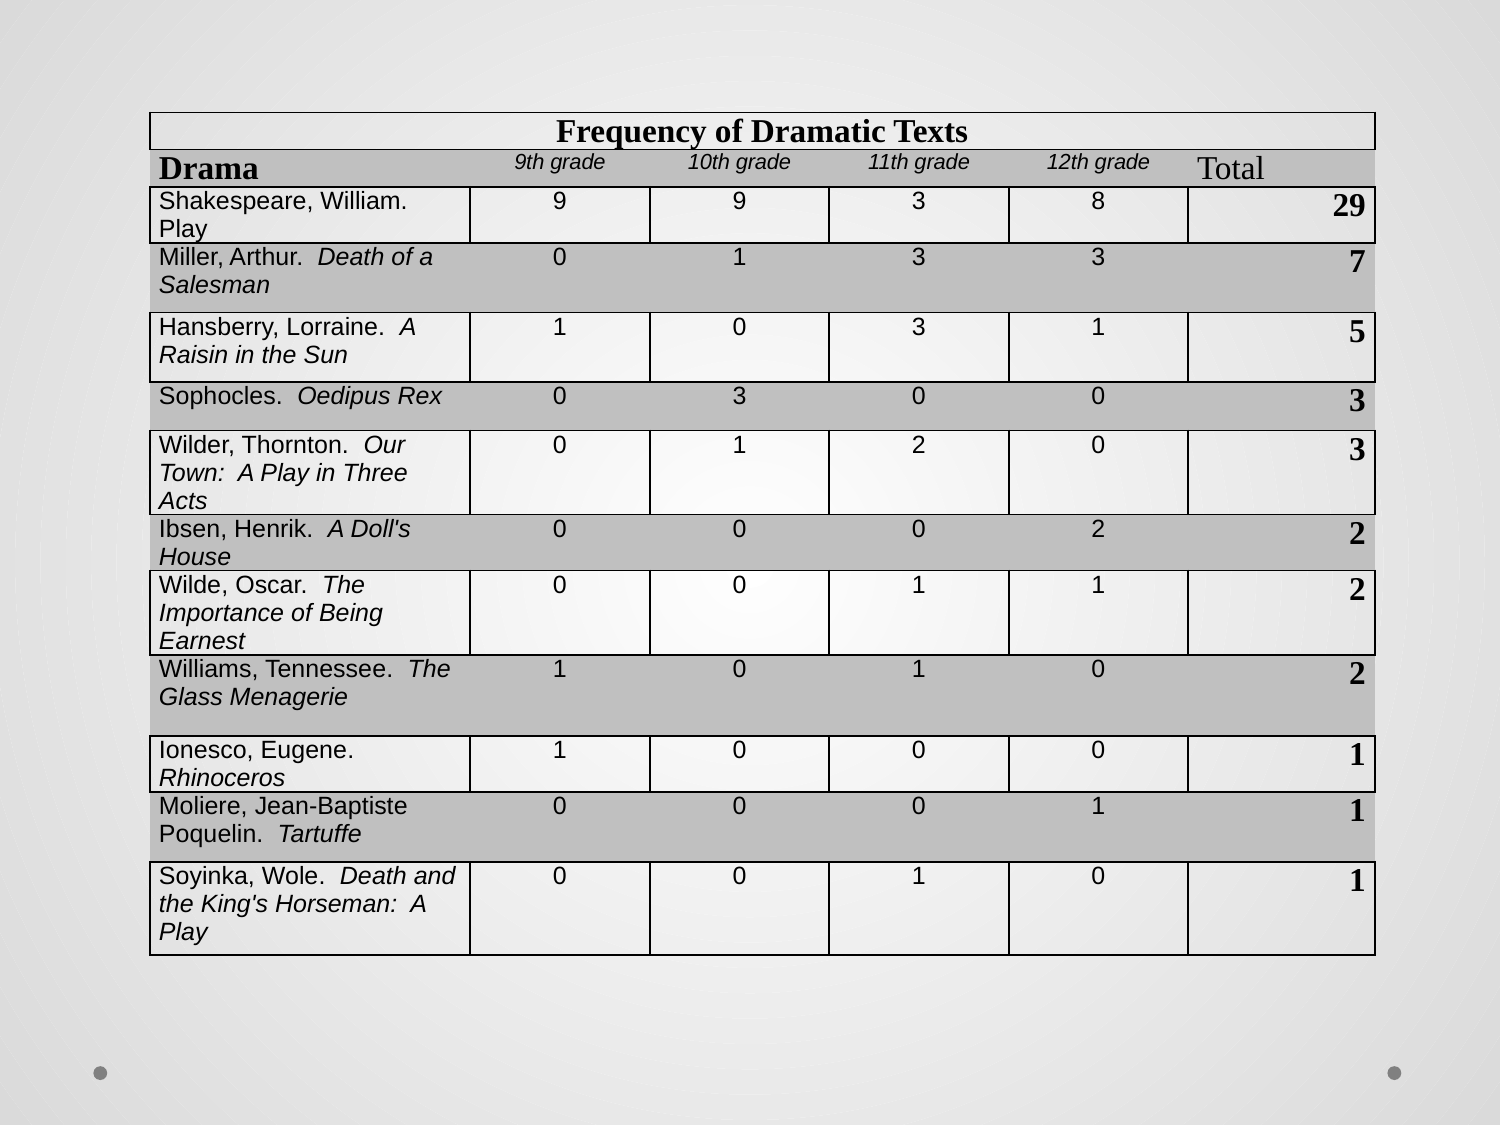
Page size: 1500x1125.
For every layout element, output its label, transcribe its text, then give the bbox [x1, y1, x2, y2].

table_cell Sophocles. Oedipus Rex [150, 383, 470, 430]
table_cell Williams, Tennessee. The Glass Menagerie [150, 656, 470, 735]
table_cell 0 [471, 571, 649, 654]
table_cell 0 [470, 383, 650, 430]
table_cell 0 [1010, 431, 1187, 514]
table_cell Moliere, Jean-Baptiste Poquelin. Tartuffe [150, 793, 470, 861]
table_cell 3 [1189, 431, 1374, 514]
table_cell Wilder, Thornton. Our Town: A Play in Three Acts [151, 431, 469, 514]
table_cell 8 [1010, 188, 1187, 242]
table_cell 2 [1009, 515, 1188, 570]
table_cell 0 [471, 431, 649, 514]
table_cell Soyinka, Wole. Death and the King's Horseman: A Play [151, 863, 469, 954]
table_cell 0 [829, 383, 1009, 430]
table_cell 0 [1010, 863, 1187, 954]
table_cell 9 [471, 188, 649, 242]
table_cell 1 [471, 737, 649, 791]
table_cell 0 [829, 793, 1009, 861]
table_cell 7 [1188, 244, 1375, 312]
table_cell 0 [651, 737, 828, 791]
table_cell 0 [1010, 737, 1187, 791]
table_cell Ionesco, Eugene. Rhinoceros [151, 737, 469, 791]
table_cell 11th grade [829, 150, 1009, 186]
table_cell 1 [830, 863, 1008, 954]
table_cell Total [1188, 150, 1375, 186]
table_cell 1 [1010, 571, 1187, 654]
table_cell 2 [830, 431, 1008, 514]
table_cell Drama [150, 150, 470, 186]
table_cell Hansberry, Lorraine. A Raisin in the Sun [151, 313, 469, 381]
table_cell 2 [1188, 656, 1375, 735]
table_cell Ibsen, Henrik. A Doll's House [150, 515, 470, 570]
table_cell 0 [1009, 383, 1188, 430]
table_cell 0 [829, 515, 1009, 570]
table_cell 3 [829, 244, 1009, 312]
table_cell 1 [1010, 313, 1187, 381]
table_cell 0 [650, 656, 829, 735]
table_cell Miller, Arthur. Death of a Salesman [150, 244, 470, 312]
table_cell 0 [830, 737, 1008, 791]
table_cell 3 [830, 313, 1008, 381]
table_cell 10th grade [650, 150, 829, 186]
table_cell 3 [1188, 383, 1375, 430]
table_cell 0 [650, 515, 829, 570]
table_header Frequency of Dramatic Texts [151, 113, 1374, 149]
table_cell 0 [470, 515, 650, 570]
table_cell 1 [1189, 863, 1374, 954]
table_cell 0 [651, 863, 828, 954]
table_cell Shakespeare, William. Play [151, 188, 469, 242]
table_cell 1 [829, 656, 1009, 735]
table_cell Wilde, Oscar. The Importance of Being Earnest [151, 571, 469, 654]
table_cell 1 [650, 244, 829, 312]
table_cell 5 [1189, 313, 1374, 381]
table_cell 0 [651, 313, 828, 381]
table_cell 1 [1009, 793, 1188, 861]
table_cell 12th grade [1009, 150, 1188, 186]
table_cell 0 [470, 244, 650, 312]
table_cell 1 [1189, 737, 1374, 791]
table_cell 0 [1009, 656, 1188, 735]
table_cell 1 [470, 656, 650, 735]
table_cell 1 [471, 313, 649, 381]
table_cell 0 [651, 571, 828, 654]
table_cell 1 [651, 431, 828, 514]
table_cell 29 [1189, 188, 1374, 242]
table_cell 0 [470, 793, 650, 861]
table_cell 3 [1009, 244, 1188, 312]
table_cell 3 [650, 383, 829, 430]
table_cell 2 [1189, 571, 1374, 654]
table_cell 3 [830, 188, 1008, 242]
table_cell 2 [1188, 515, 1375, 570]
table_cell 1 [1188, 793, 1375, 861]
table_cell 9 [651, 188, 828, 242]
table_cell 0 [471, 863, 649, 954]
table_cell 0 [650, 793, 829, 861]
table_cell 9th grade [470, 150, 650, 186]
table_cell 1 [830, 571, 1008, 654]
